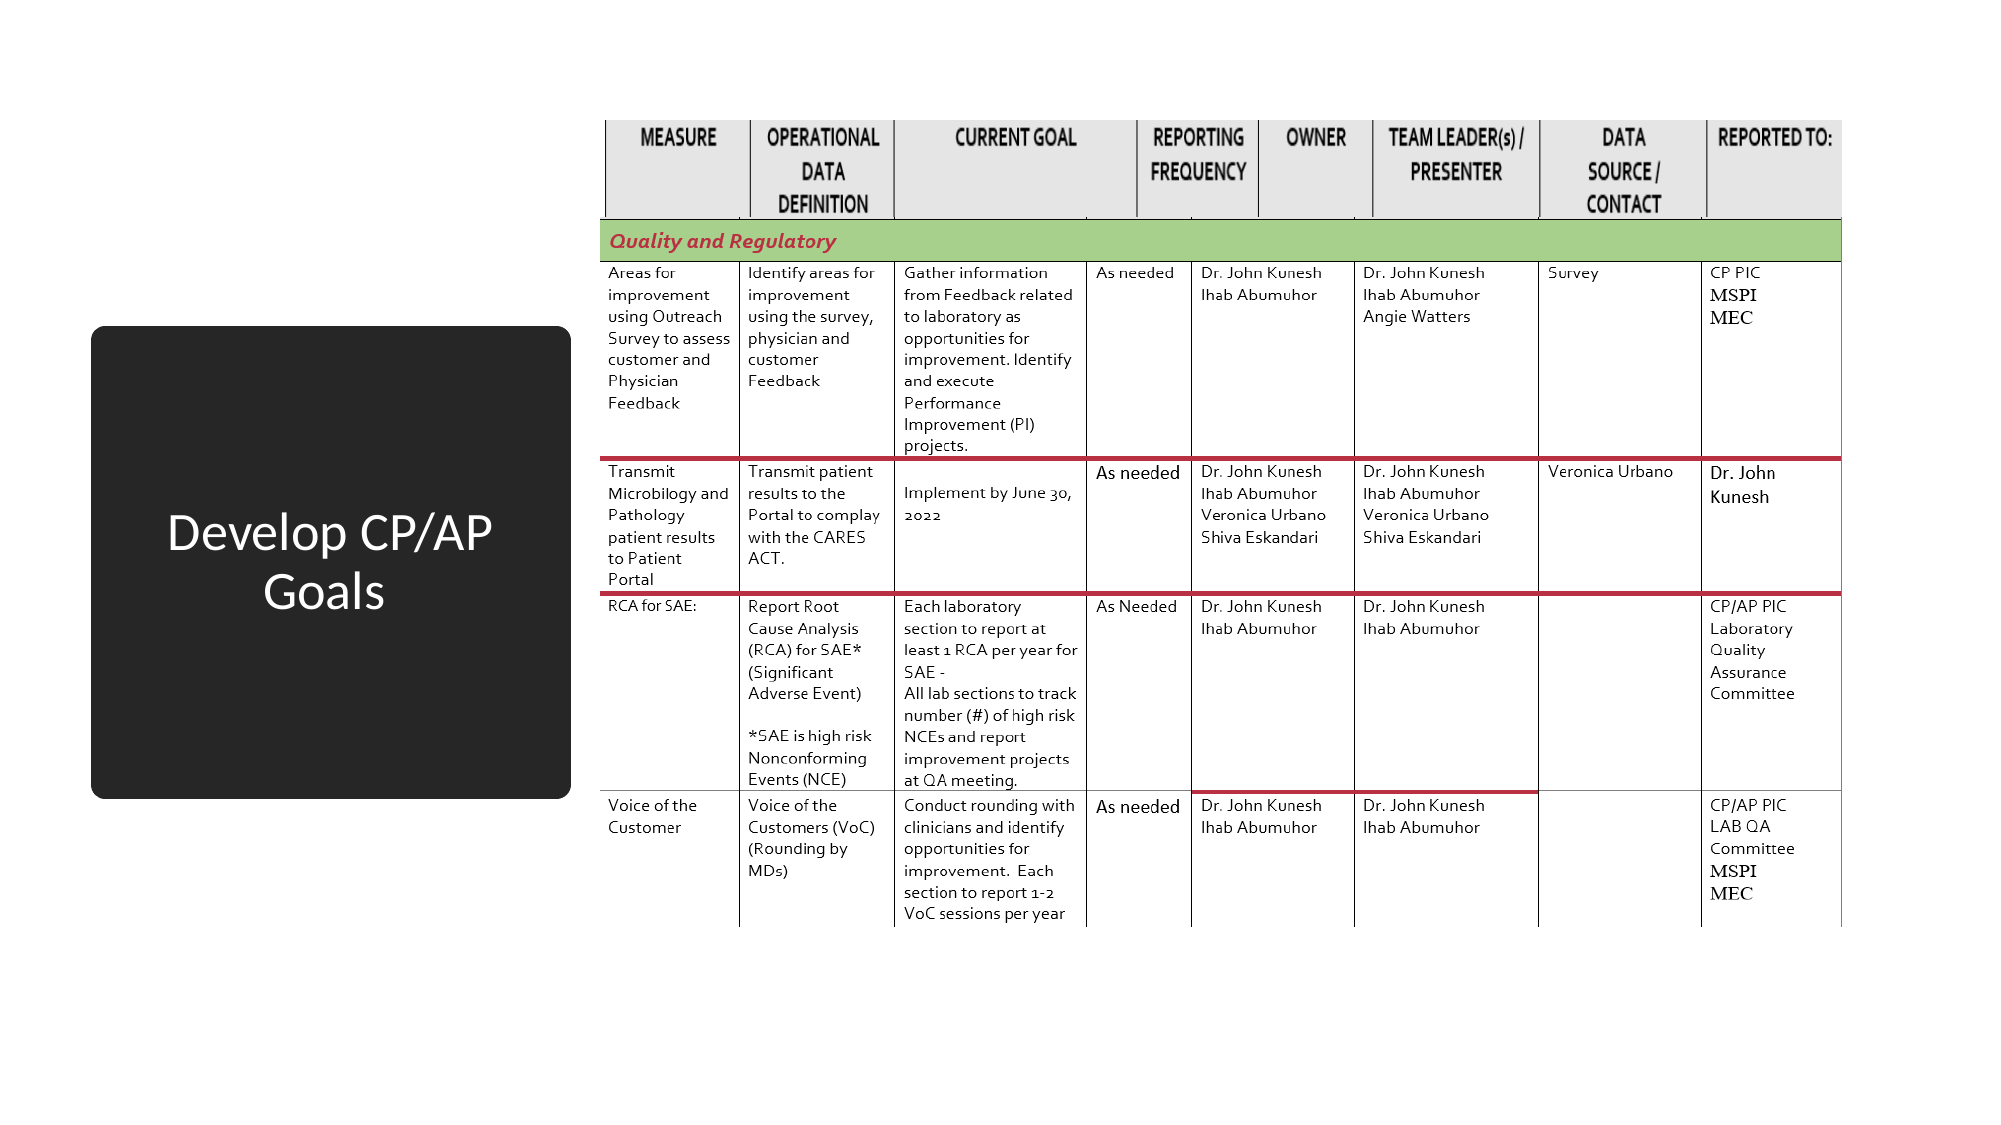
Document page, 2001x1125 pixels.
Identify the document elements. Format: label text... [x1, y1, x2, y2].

picture [599, 119, 1842, 216]
title Develop CP/AP Goals [105, 340, 557, 785]
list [599, 216, 1842, 927]
